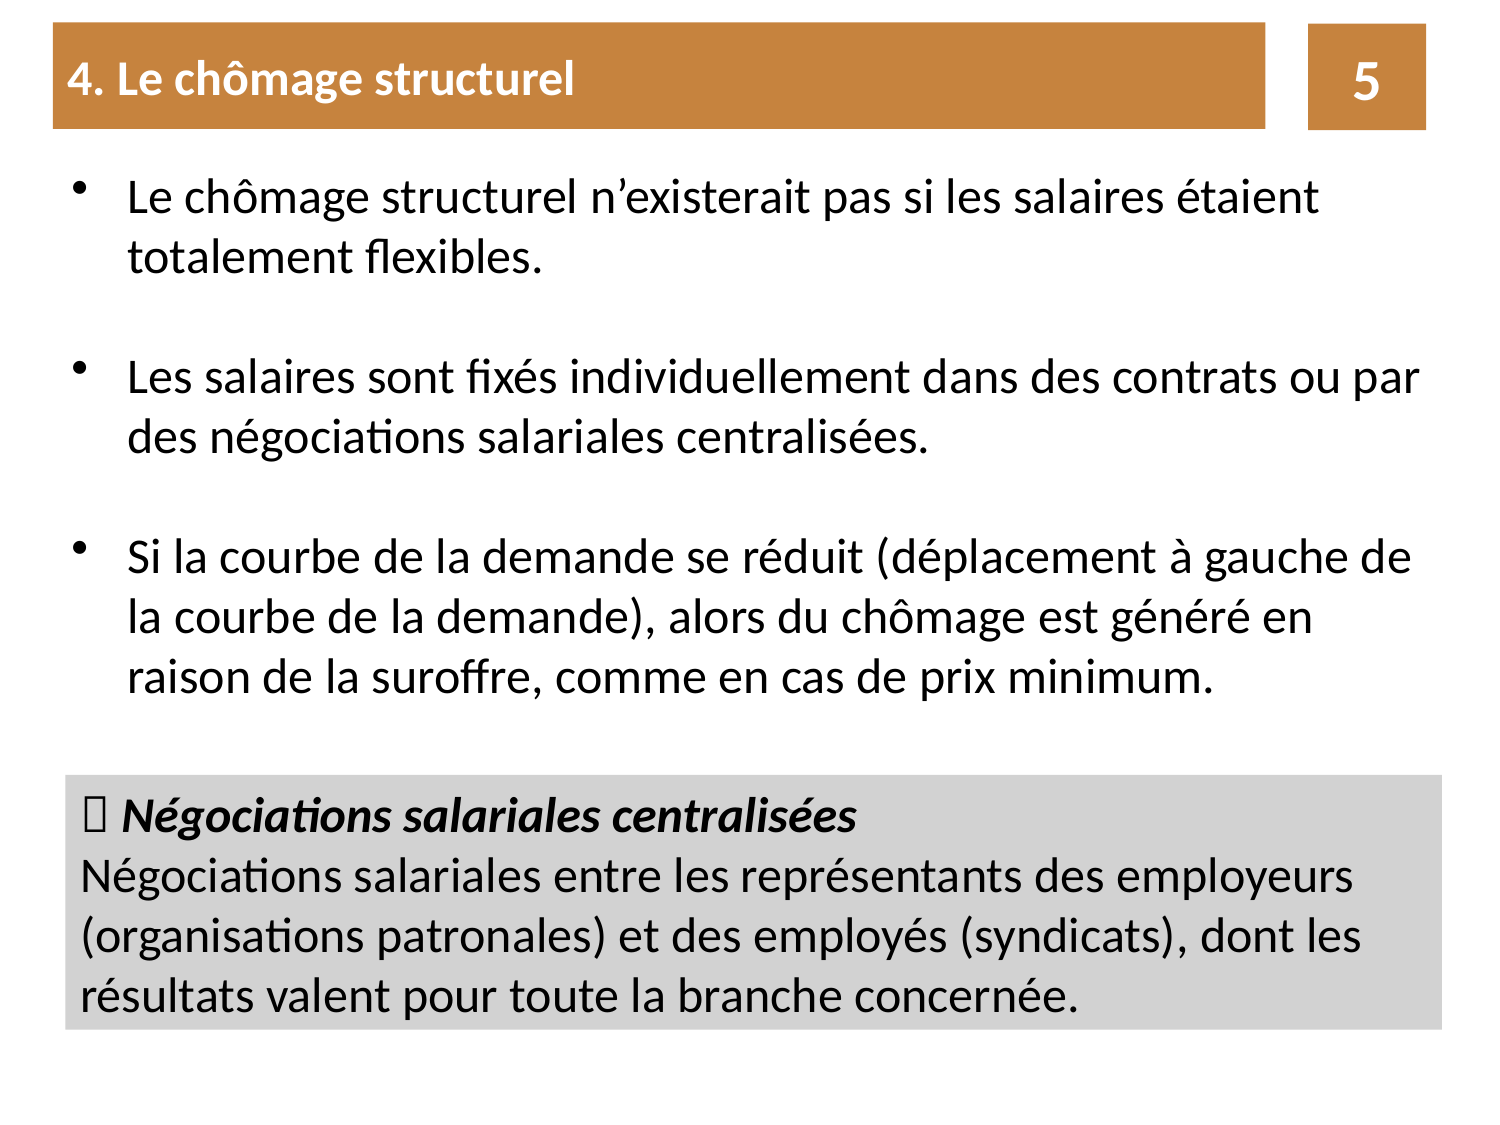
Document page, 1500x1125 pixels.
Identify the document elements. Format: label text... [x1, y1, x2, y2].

text_box 4. Le chômage structurel [52, 22, 1266, 129]
text_box Le chômage structurel n’existerait pas si les salaires étaient totalement flexibles. Les salaires sont fixés individuellement dans des contrats ou par des négociations salariales centralisées. Si la courbe de la demande se réduit (déplacement à gauche de la courbe de la demande), alors du chômage est généré en raison de la suroffre, comme en cas de prix minimum. [56, 156, 1442, 712]
text_box  Négociations salariales centralisées Négociations salariales entre les représentants des employeurs (organisations patronales) et des employés (syndicats), dont les résultats valent pour toute la branche concernée. [65, 774, 1442, 1030]
text_box 5 [1308, 23, 1427, 131]
